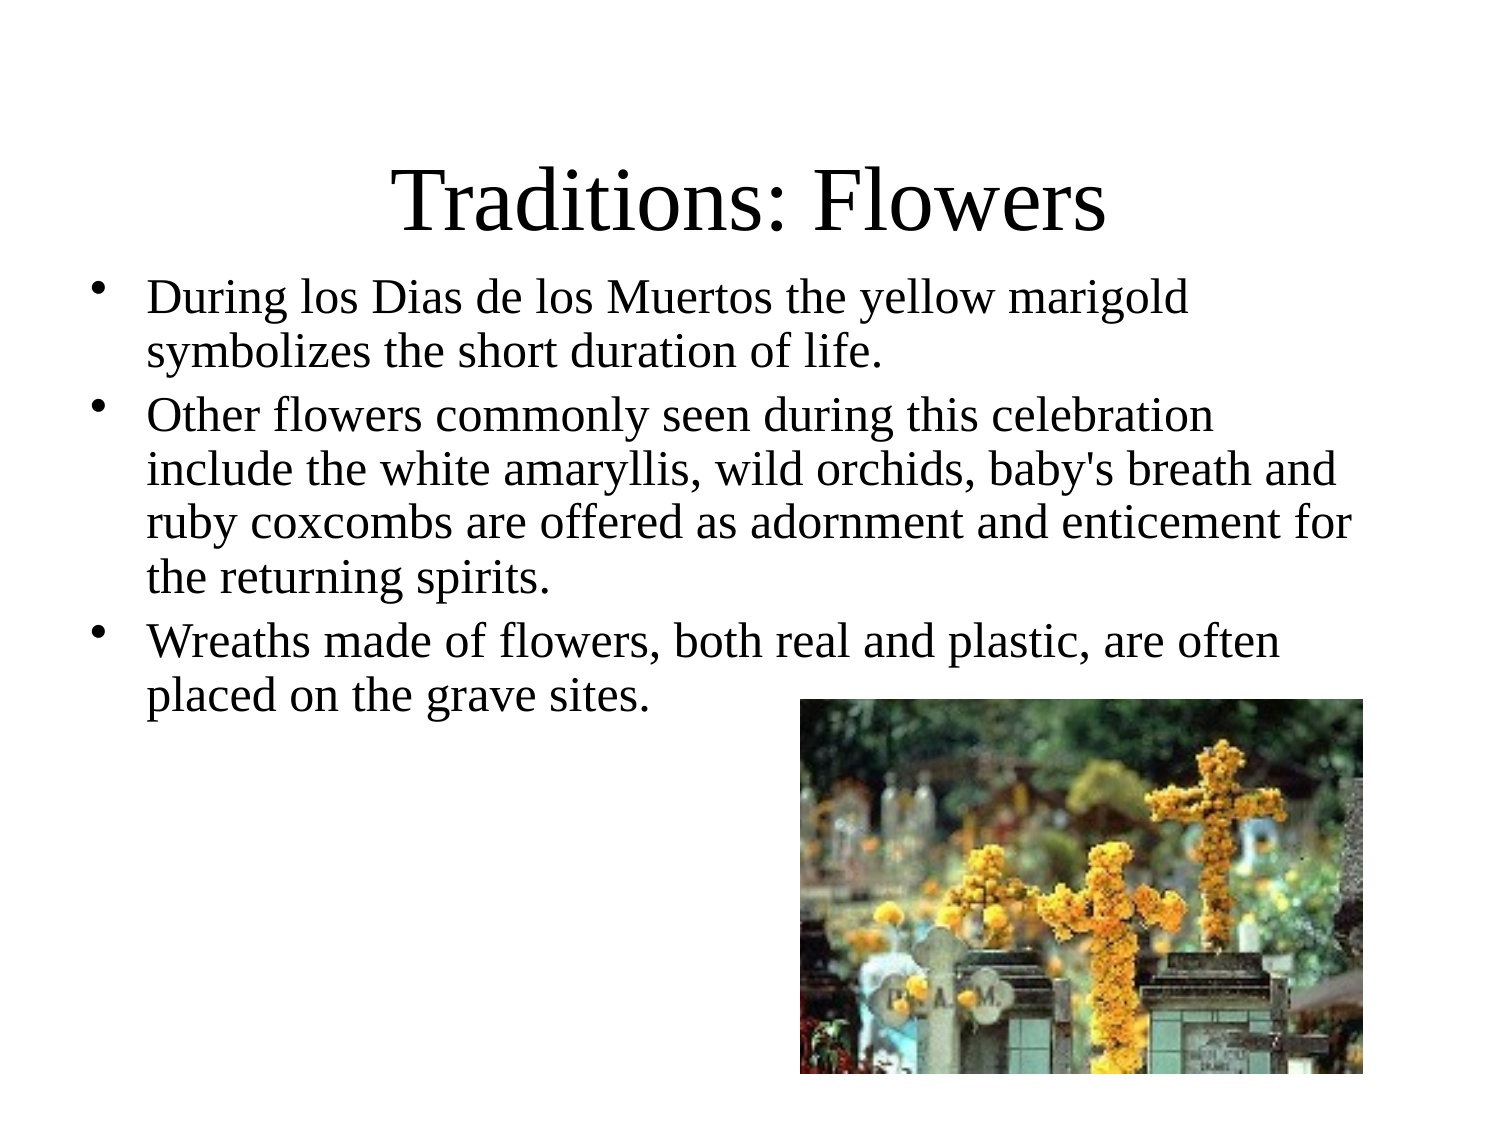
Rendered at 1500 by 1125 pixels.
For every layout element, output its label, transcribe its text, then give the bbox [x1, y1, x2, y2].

title Traditions: Flowers [112, 99, 1388, 262]
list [799, 699, 1363, 1074]
list During los Dias de los Muertos the yellow marigold symbolizes the short duration of life. Other flowers commonly seen during this celebration include the white amaryllis, wild orchids, baby's breath and ruby coxcombs are offered as adornment and enticement for the returning spirits. Wreaths made of flowers, both real and plastic, are often placed on the grave sites. [75, 262, 1388, 1063]
